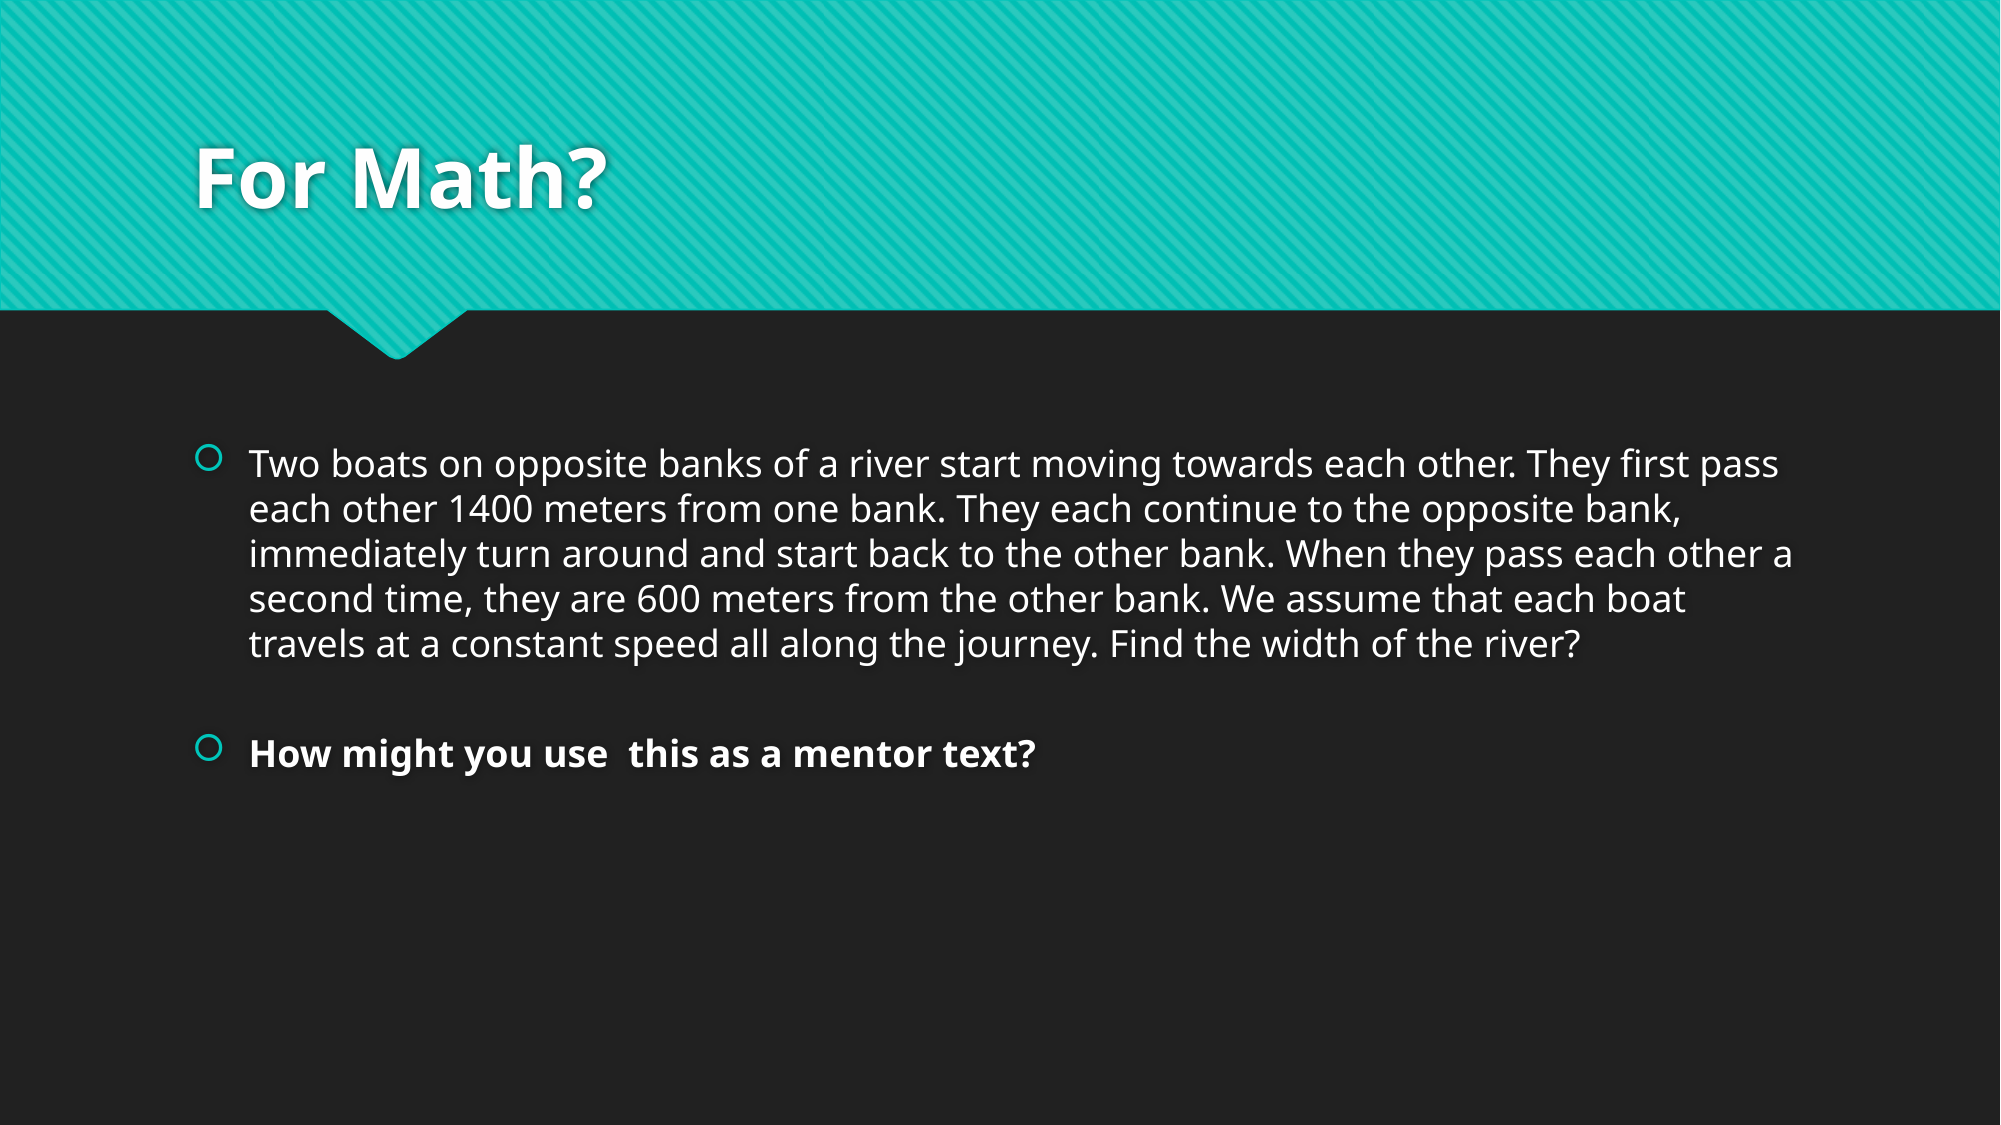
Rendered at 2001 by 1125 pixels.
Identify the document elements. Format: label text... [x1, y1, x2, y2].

title For Math? [177, 73, 1823, 233]
list Two boats on opposite banks of a river start moving towards each other. They first pass each other 1400 meters from one bank. They each continue to the opposite bank, immediately turn around and start back to the other bank. When they pass each other a second time, they are 600 meters from the other bank. We assume that each boat travels at a constant speed all along the journey. Find the width of the river? How might you use this as a mentor text? [177, 364, 1823, 962]
